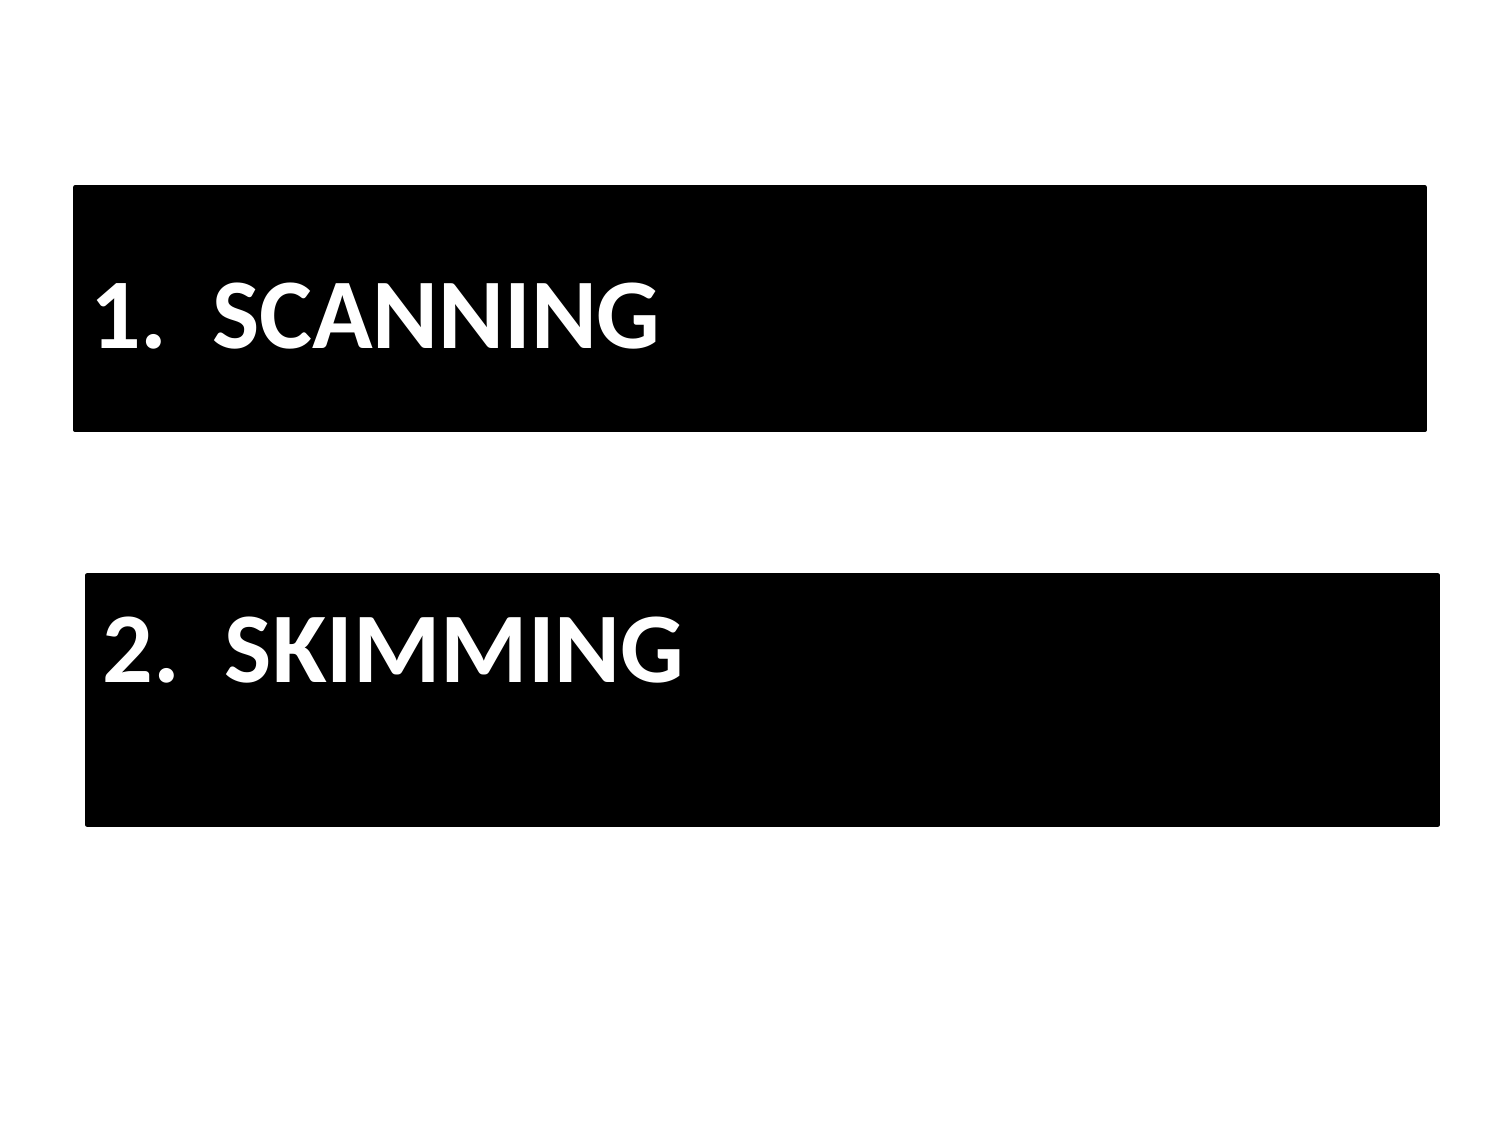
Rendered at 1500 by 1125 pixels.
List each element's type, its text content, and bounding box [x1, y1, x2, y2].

list 2. SKIMMING [85, 573, 1440, 827]
title 1. SCANNING [73, 185, 1427, 432]
